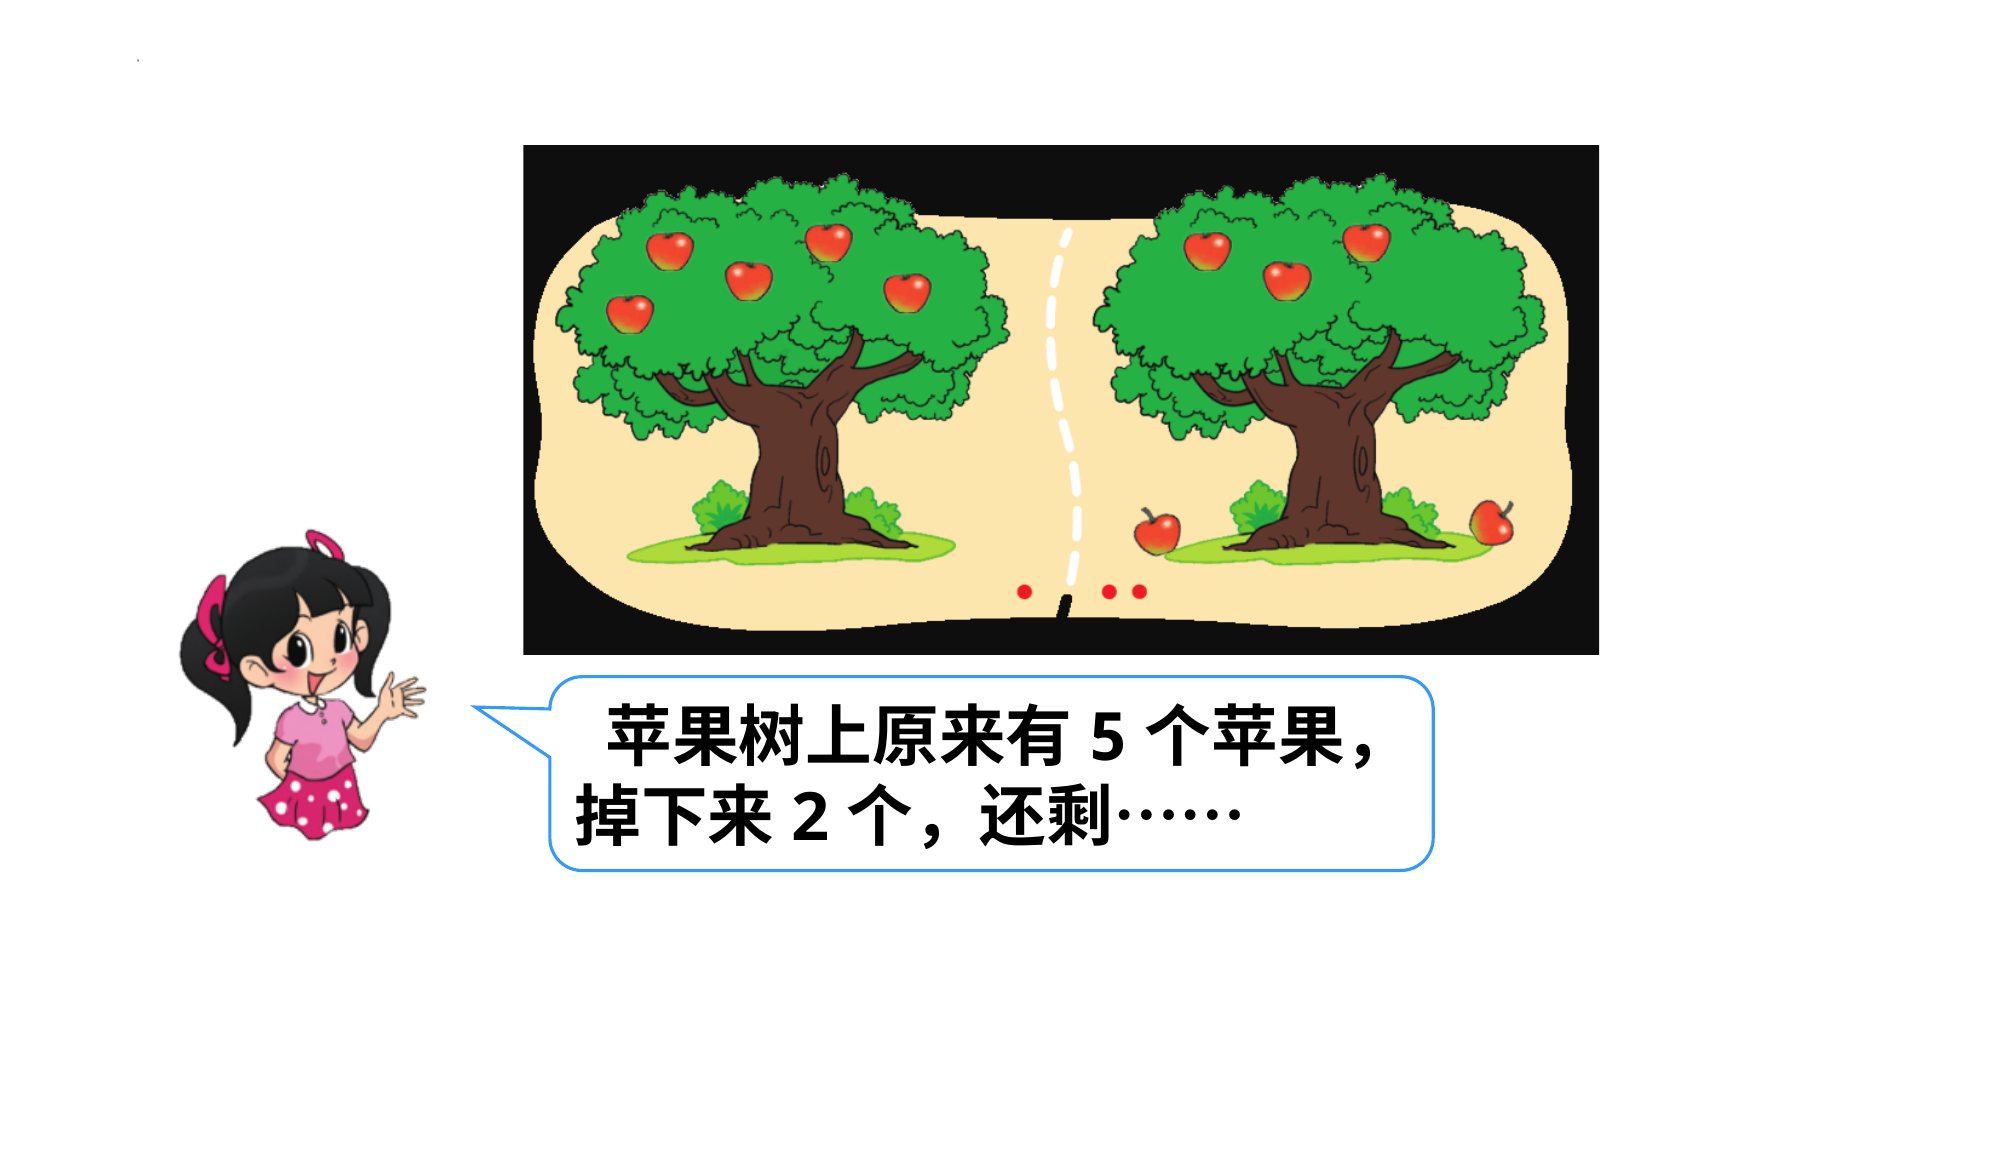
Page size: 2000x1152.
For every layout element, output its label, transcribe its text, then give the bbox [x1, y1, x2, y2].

text_box 苹果树上原来有5个苹果，掉下来2个，还剩…… [475, 676, 1434, 871]
picture [148, 507, 439, 860]
picture [523, 145, 1600, 655]
